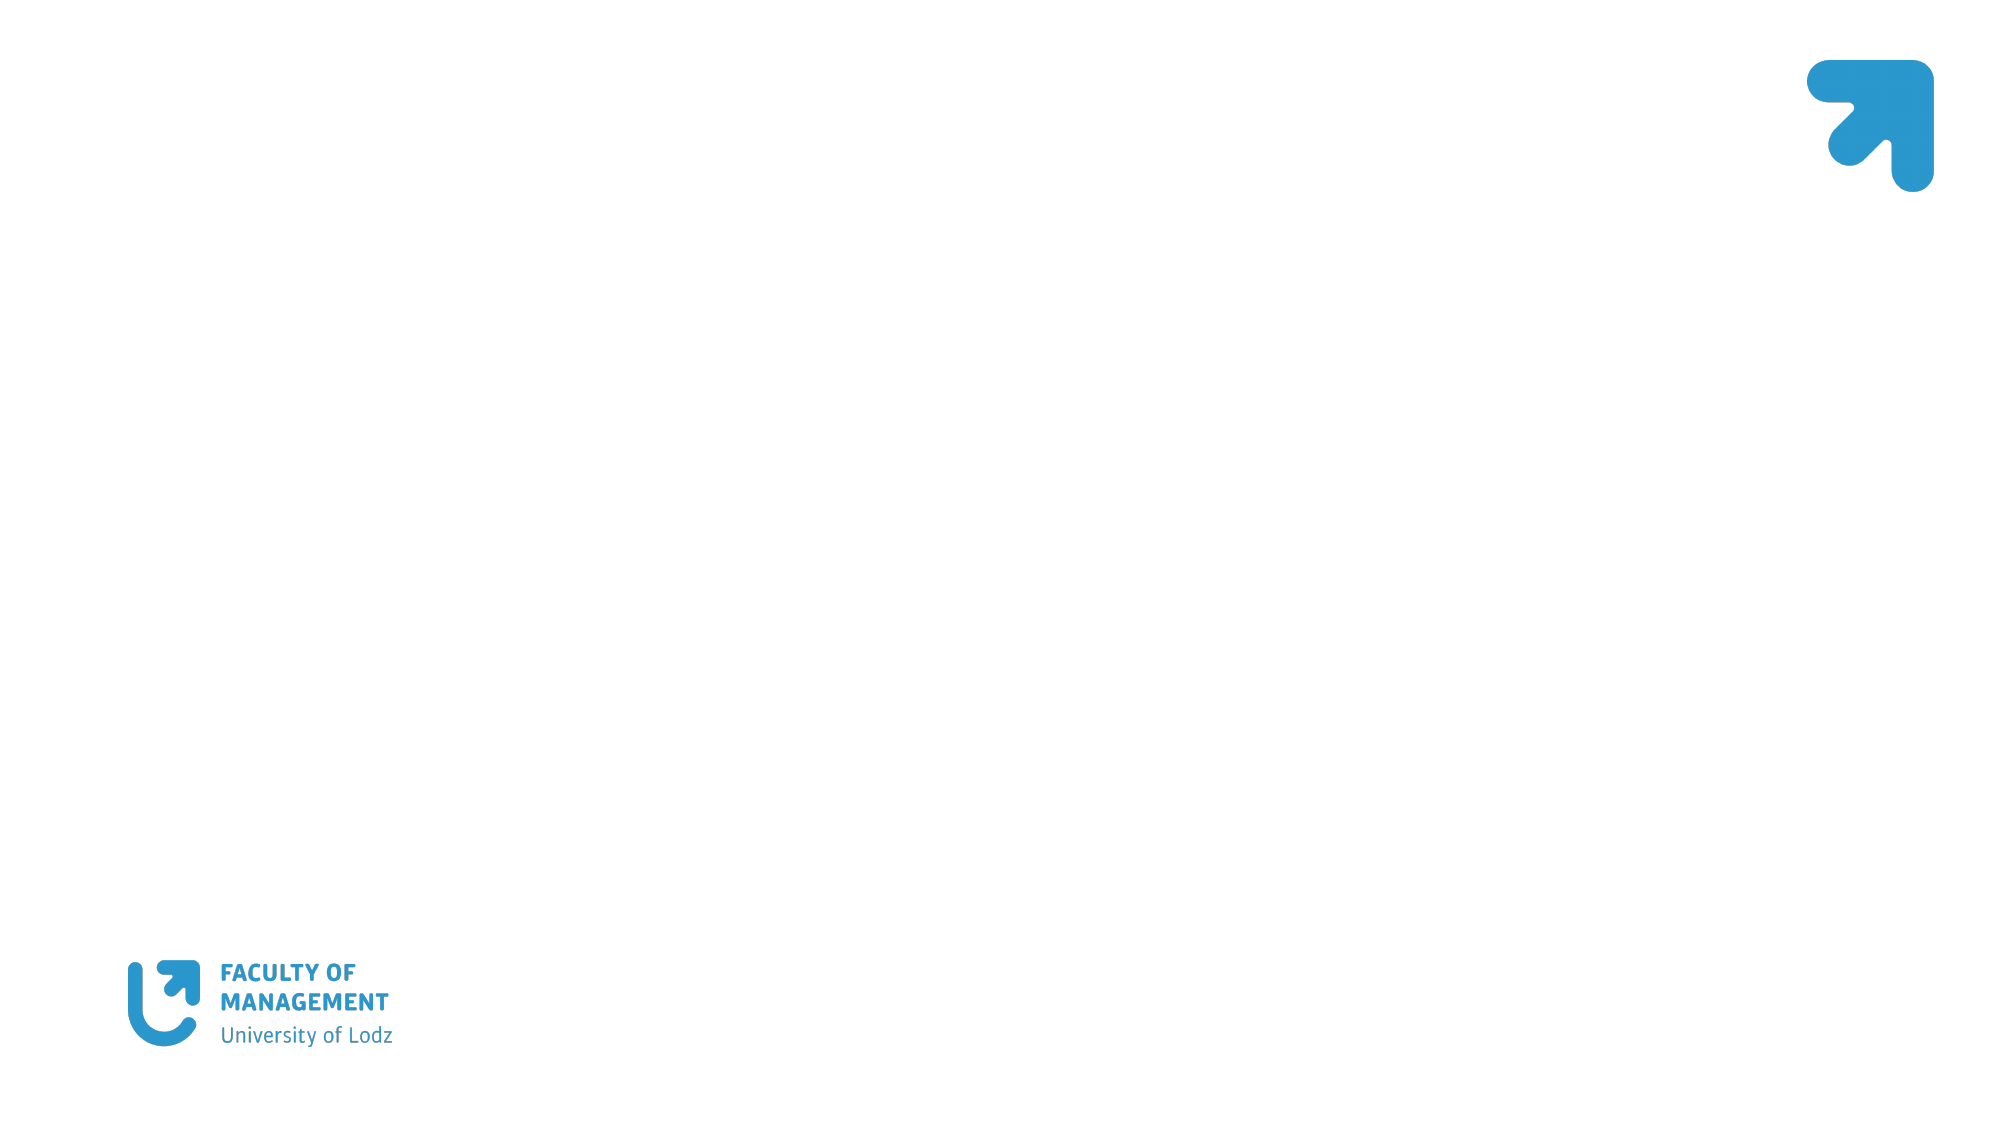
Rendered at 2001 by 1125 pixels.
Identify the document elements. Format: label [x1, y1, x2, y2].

picture [128, 960, 392, 1047]
picture [1807, 60, 1934, 192]
